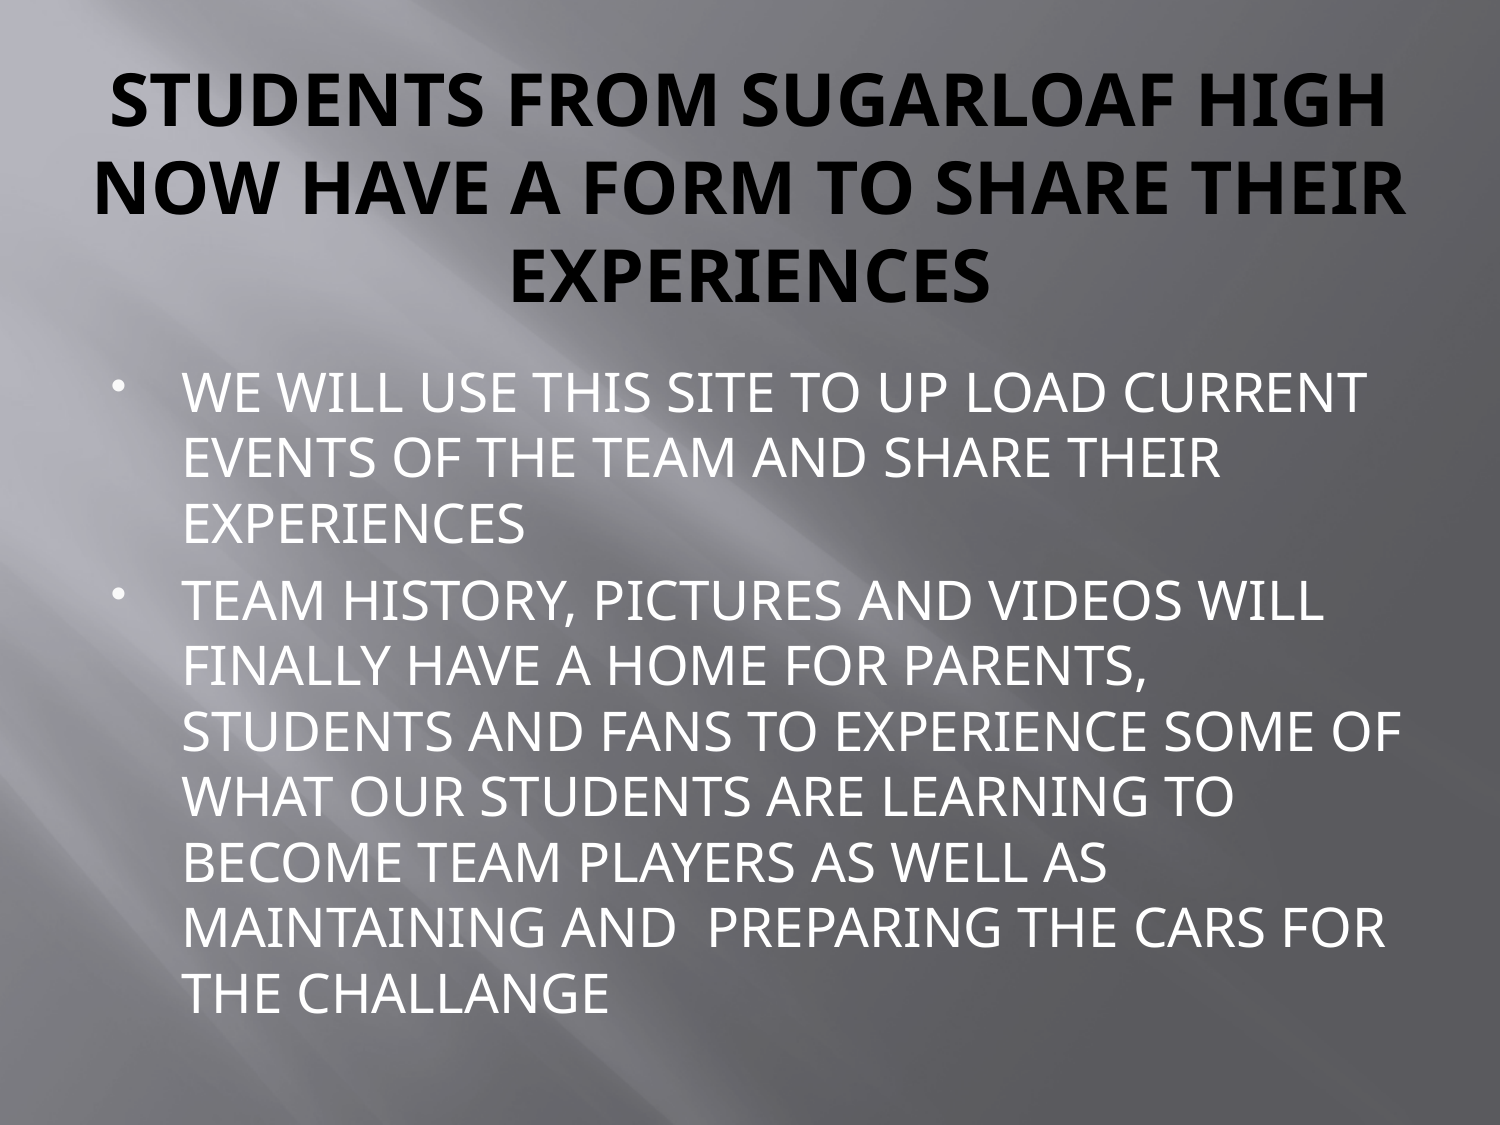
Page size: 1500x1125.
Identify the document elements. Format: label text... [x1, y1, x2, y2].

list WE WILL USE THIS SITE TO UP LOAD CURRENT EVENTS OF THE TEAM AND SHARE THEIR EXPERIENCES TEAM HISTORY, PICTURES AND VIDEOS WILL FINALLY HAVE A HOME FOR PARENTS, STUDENTS AND FANS TO EXPERIENCE SOME OF WHAT OUR STUDENTS ARE LEARNING TO BECOME TEAM PLAYERS AS WELL AS MAINTAINING AND PREPARING THE CARS FOR THE CHALLANGE [75, 350, 1425, 1035]
title STUDENTS FROM SUGARLOAF HIGH NOW HAVE A FORM TO SHARE THEIR EXPERIENCES [75, 45, 1425, 325]
